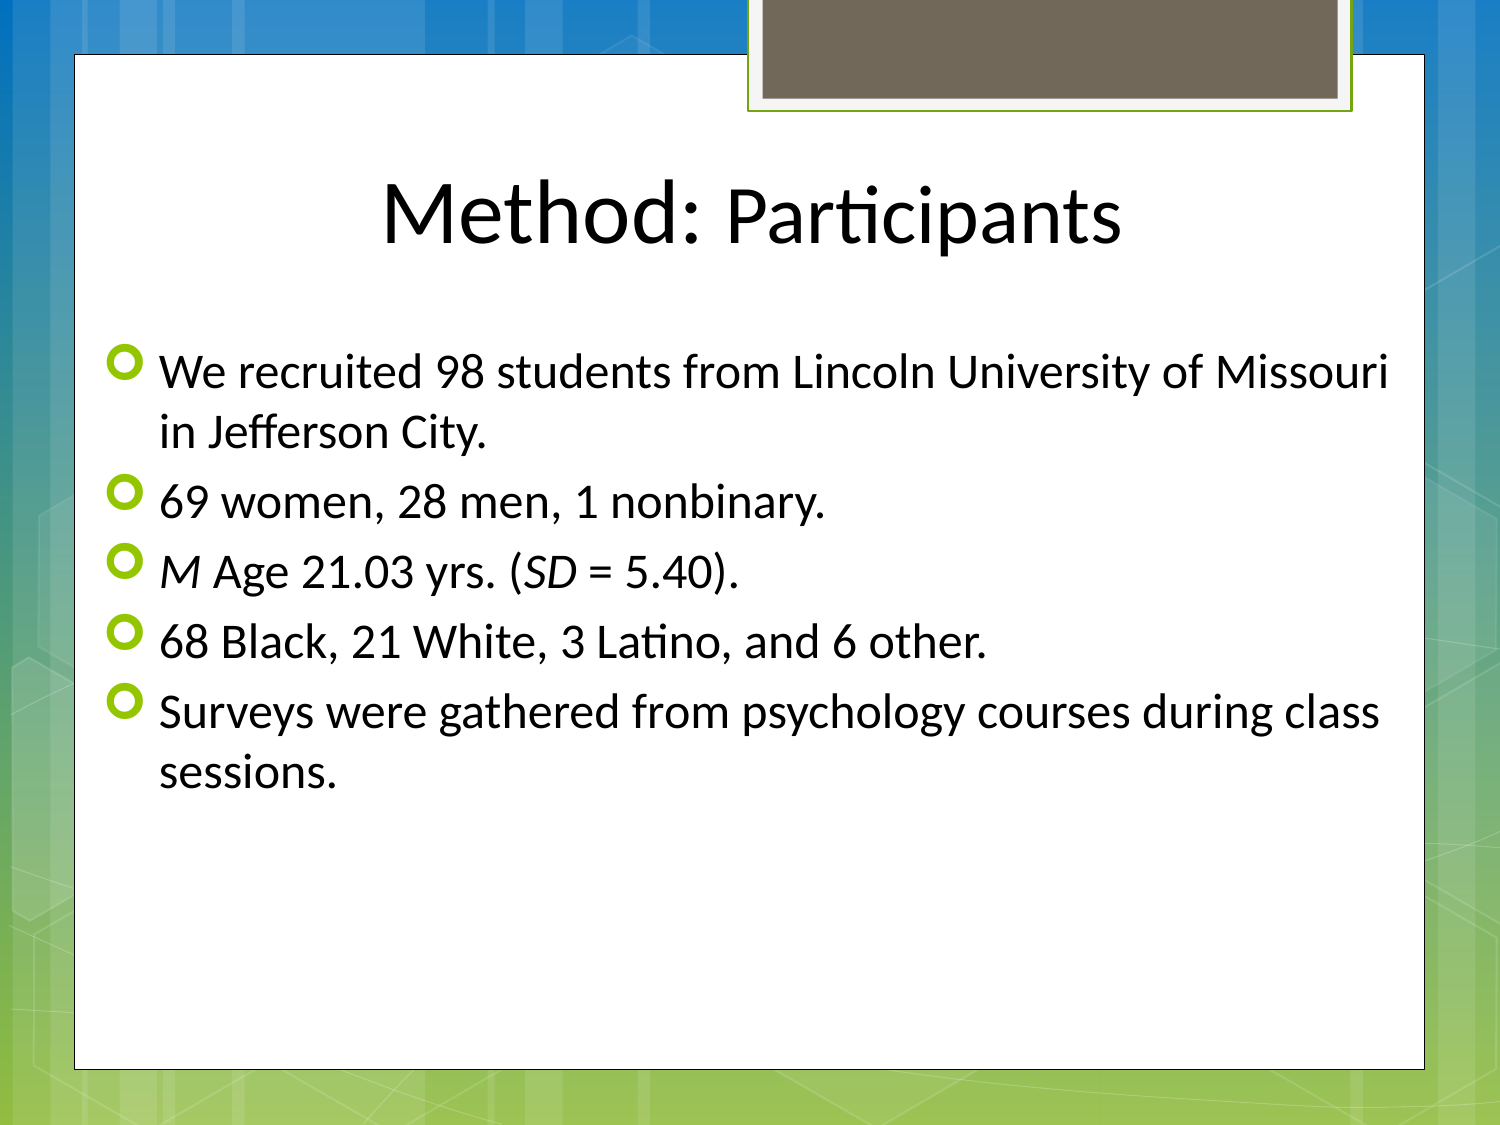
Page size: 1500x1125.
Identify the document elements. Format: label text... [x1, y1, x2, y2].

title Method: Participants [175, 113, 1328, 301]
list We recruited 98 students from Lincoln University of Missouri in Jefferson City. 69 women, 28 men, 1 nonbinary. M Age 21.03 yrs. (SD = 5.40). 68 Black, 21 White, 3 Latino, and 6 other. Surveys were gathered from psychology courses during class sessions. [87, 330, 1438, 1020]
